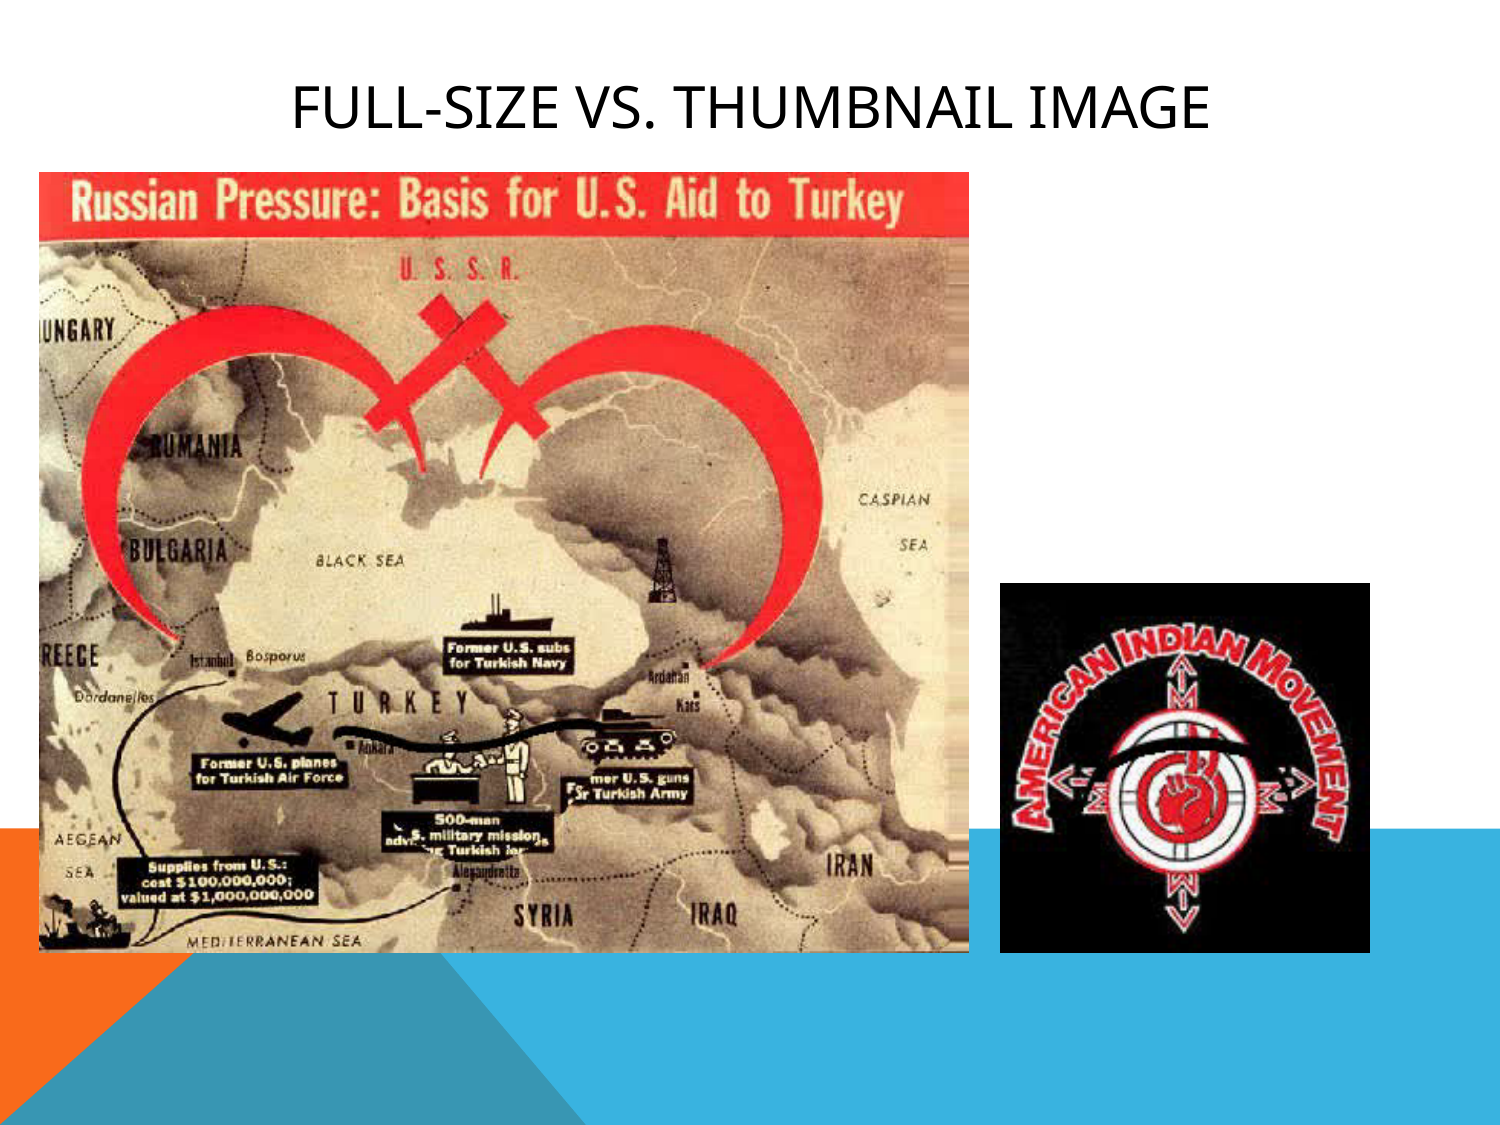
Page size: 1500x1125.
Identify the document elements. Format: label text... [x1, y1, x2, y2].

title Full-Size vs. Thumbnail image [135, 60, 1369, 150]
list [999, 582, 1371, 954]
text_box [38, 171, 970, 954]
